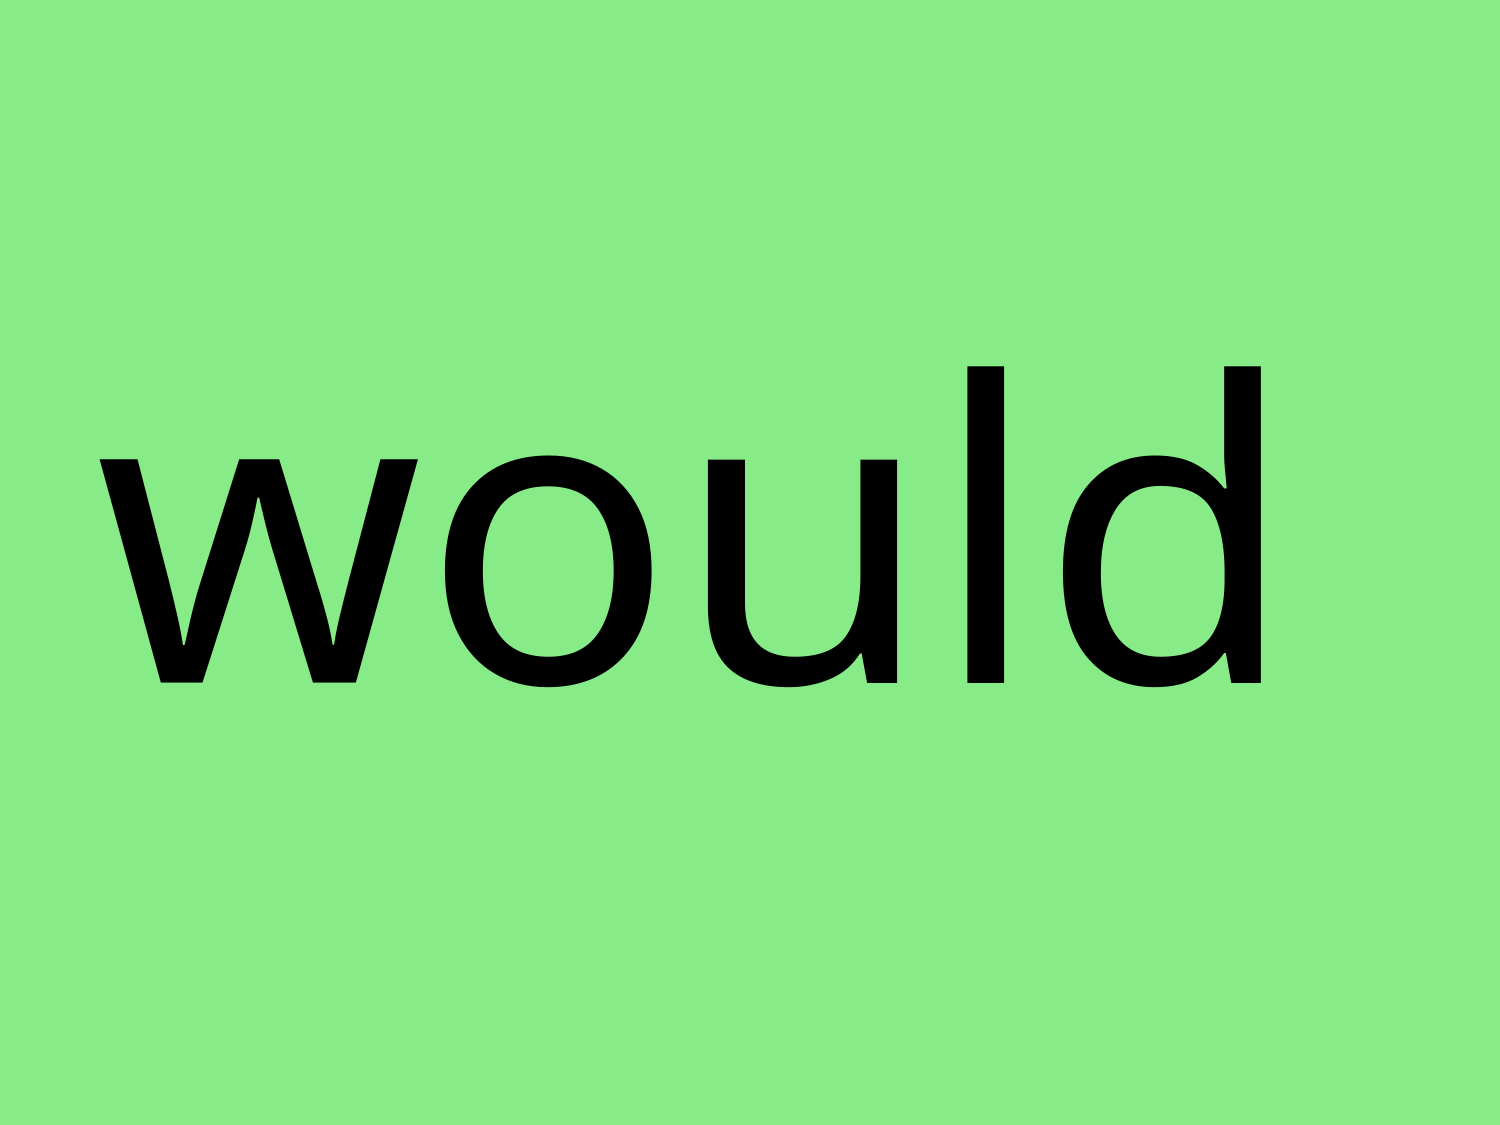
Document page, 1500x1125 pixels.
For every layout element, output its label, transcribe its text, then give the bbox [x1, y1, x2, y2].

text_box would [41, 259, 1459, 775]
